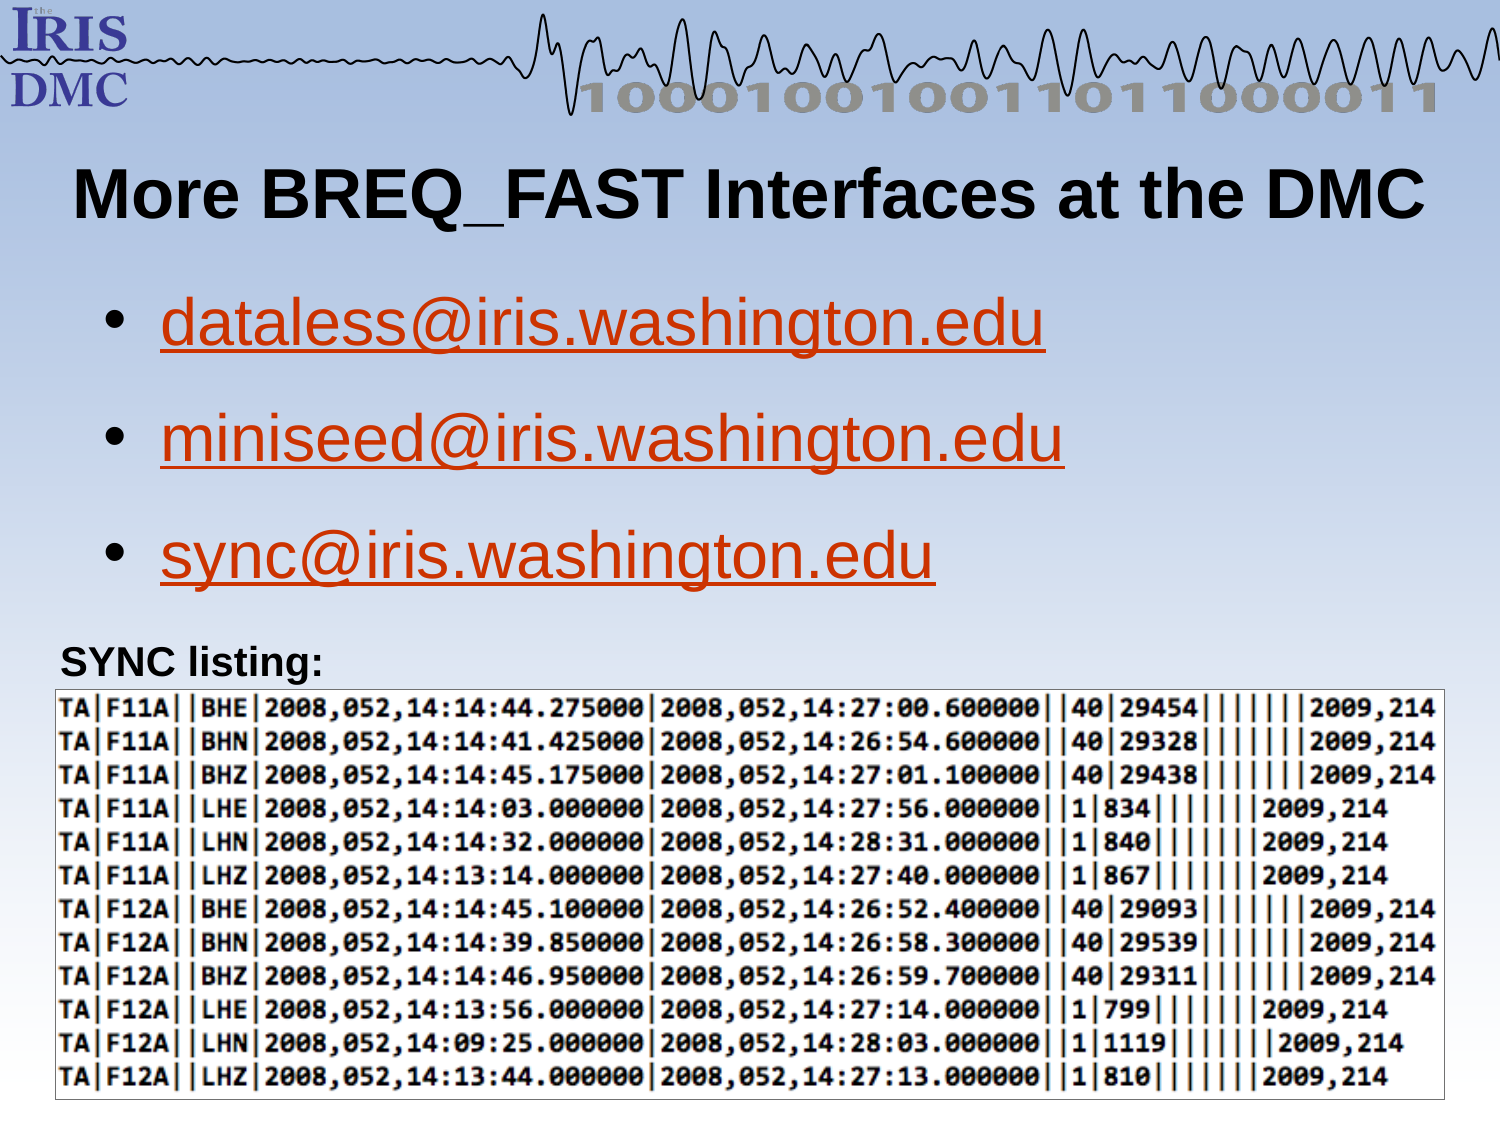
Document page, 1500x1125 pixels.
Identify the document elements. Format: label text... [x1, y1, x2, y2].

list dataless@iris.washington.edu miniseed@iris.washington.edu sync@iris.washington.edu [88, 270, 1365, 647]
title More BREQ_FAST Interfaces at the DMC [0, 127, 1500, 253]
picture [0, 0, 1500, 127]
picture [0, 253, 1500, 1125]
text_box SYNC listing: [45, 626, 340, 692]
